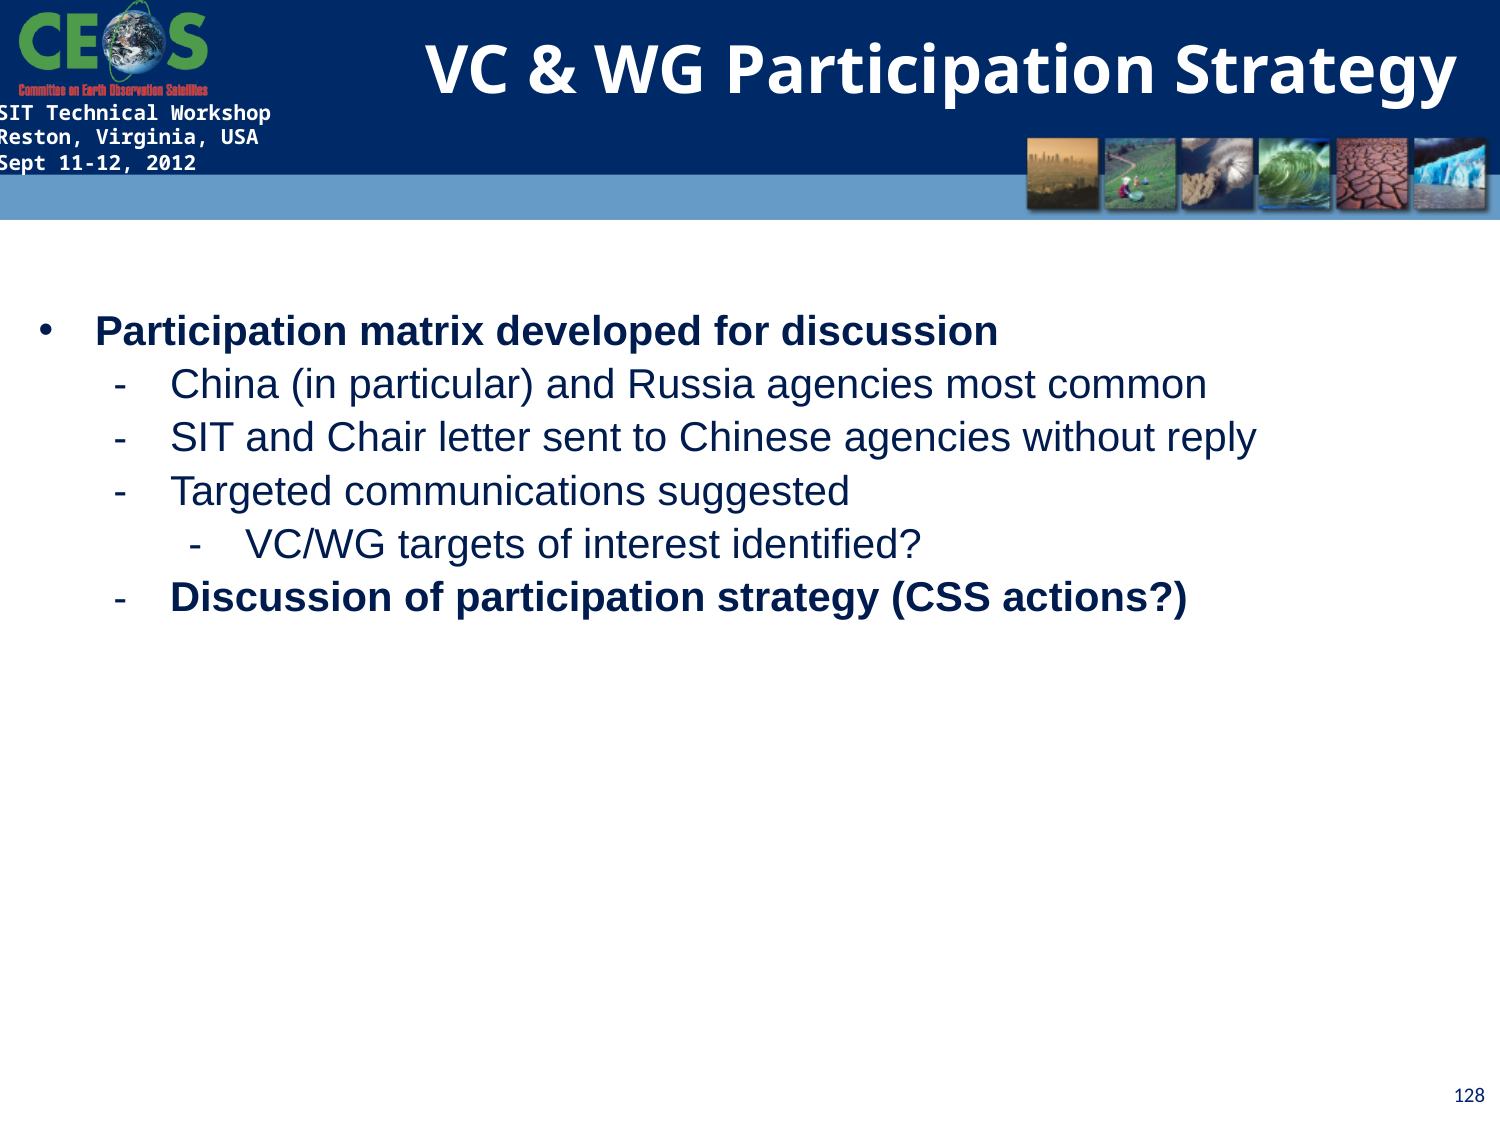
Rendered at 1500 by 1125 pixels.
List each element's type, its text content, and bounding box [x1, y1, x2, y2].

slide_number 128 [1473, 1073, 1500, 1125]
picture [0, 0, 1500, 220]
text_box Participation matrix developed for discussion China (in particular) and Russia agencies most common SIT and Chair letter sent to Chinese agencies without reply Targeted communications suggested VC/WG targets of interest identified? Discussion of participation strategy (CSS actions?) [24, 301, 1473, 1125]
title VC & WG Participation Strategy [216, 16, 1491, 117]
